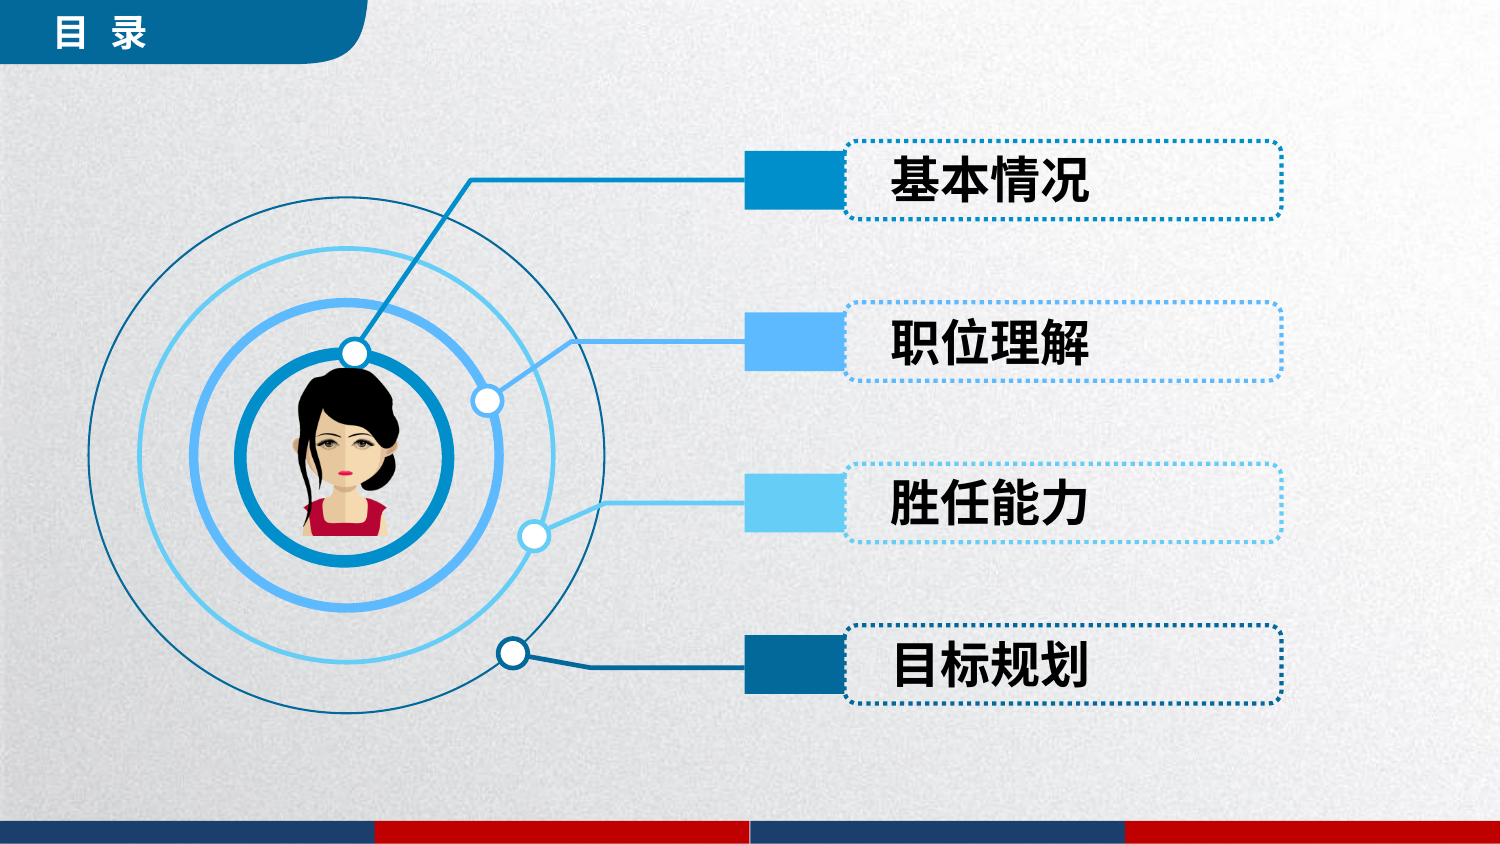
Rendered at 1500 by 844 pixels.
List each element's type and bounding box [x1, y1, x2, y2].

text_box [339, 338, 370, 361]
picture [0, 0, 1500, 820]
text_box [368, 354, 388, 361]
text_box [137, 246, 556, 665]
text_box [238, 400, 255, 515]
text_box [438, 408, 451, 507]
text_box [744, 302, 1282, 381]
text_box [498, 341, 739, 393]
text_box [86, 195, 607, 716]
text_box [527, 656, 739, 668]
text_box [519, 521, 550, 551]
text_box [498, 638, 528, 669]
text_box [359, 180, 739, 342]
text_box [472, 385, 503, 416]
text_box [549, 503, 739, 529]
text_box [744, 624, 1282, 704]
text_box [300, 351, 341, 361]
text_box [744, 463, 1282, 543]
text_box [744, 140, 1282, 220]
text_box [191, 300, 502, 611]
text_box [0, 0, 368, 65]
text_box [282, 544, 406, 564]
